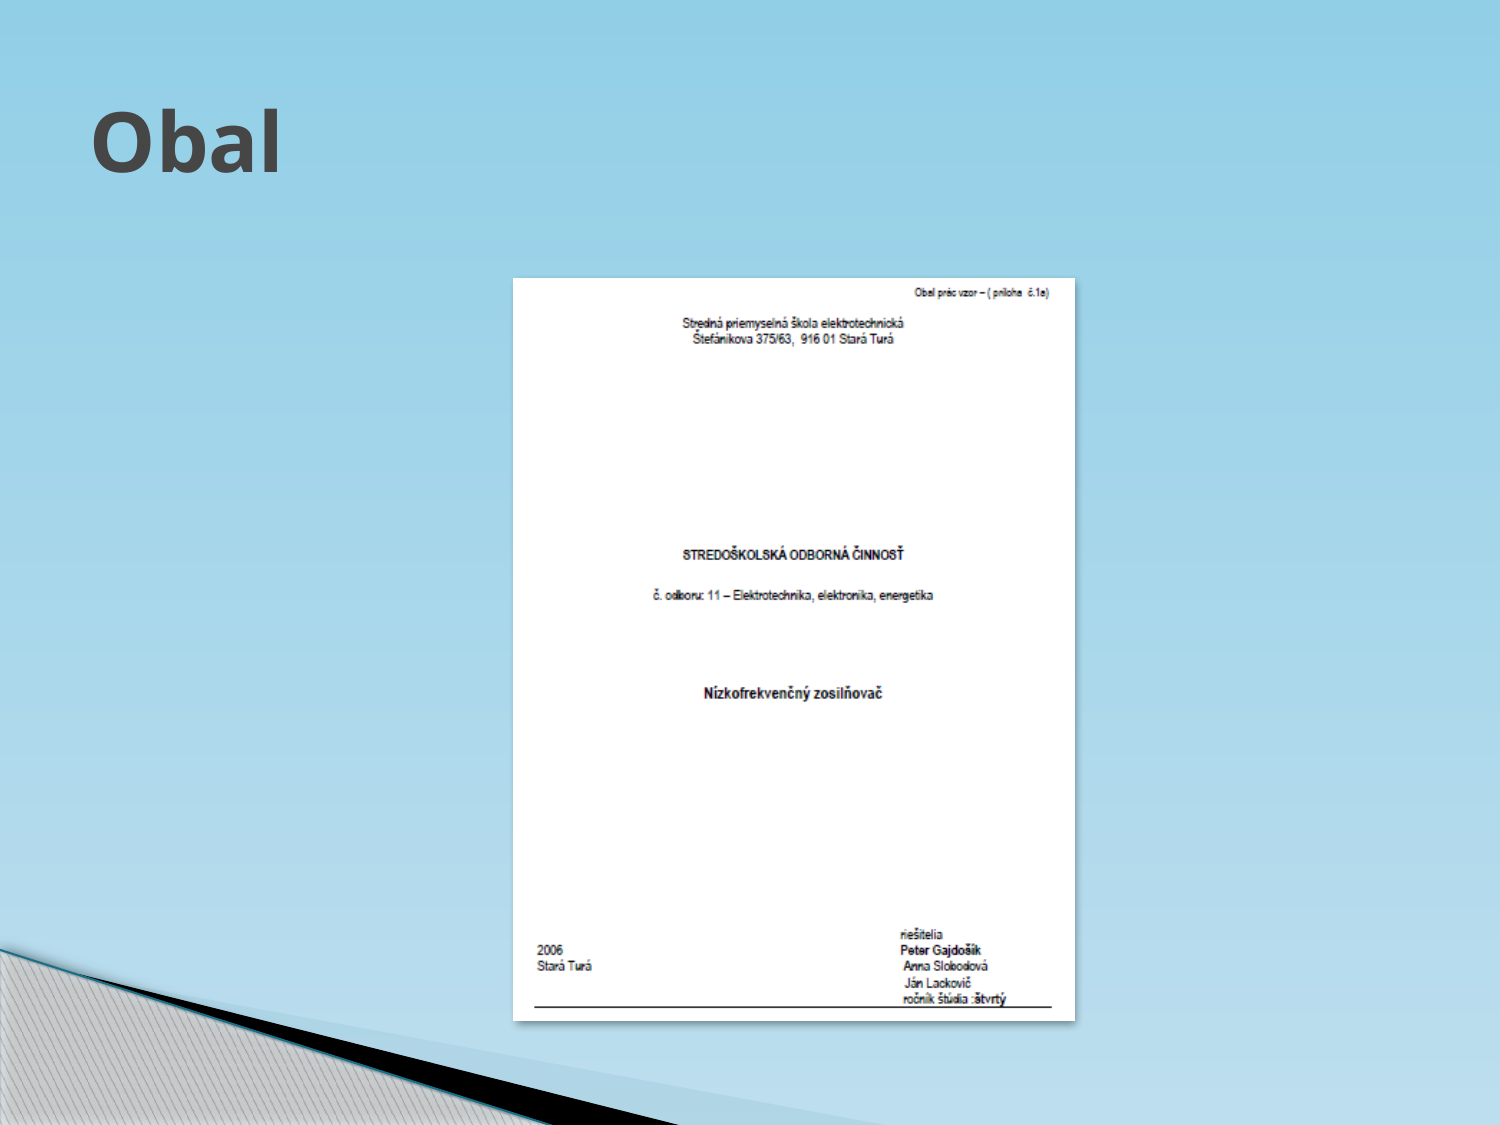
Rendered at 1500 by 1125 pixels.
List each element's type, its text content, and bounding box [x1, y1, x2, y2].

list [516, 281, 1074, 1020]
title Obal [75, 45, 1425, 233]
